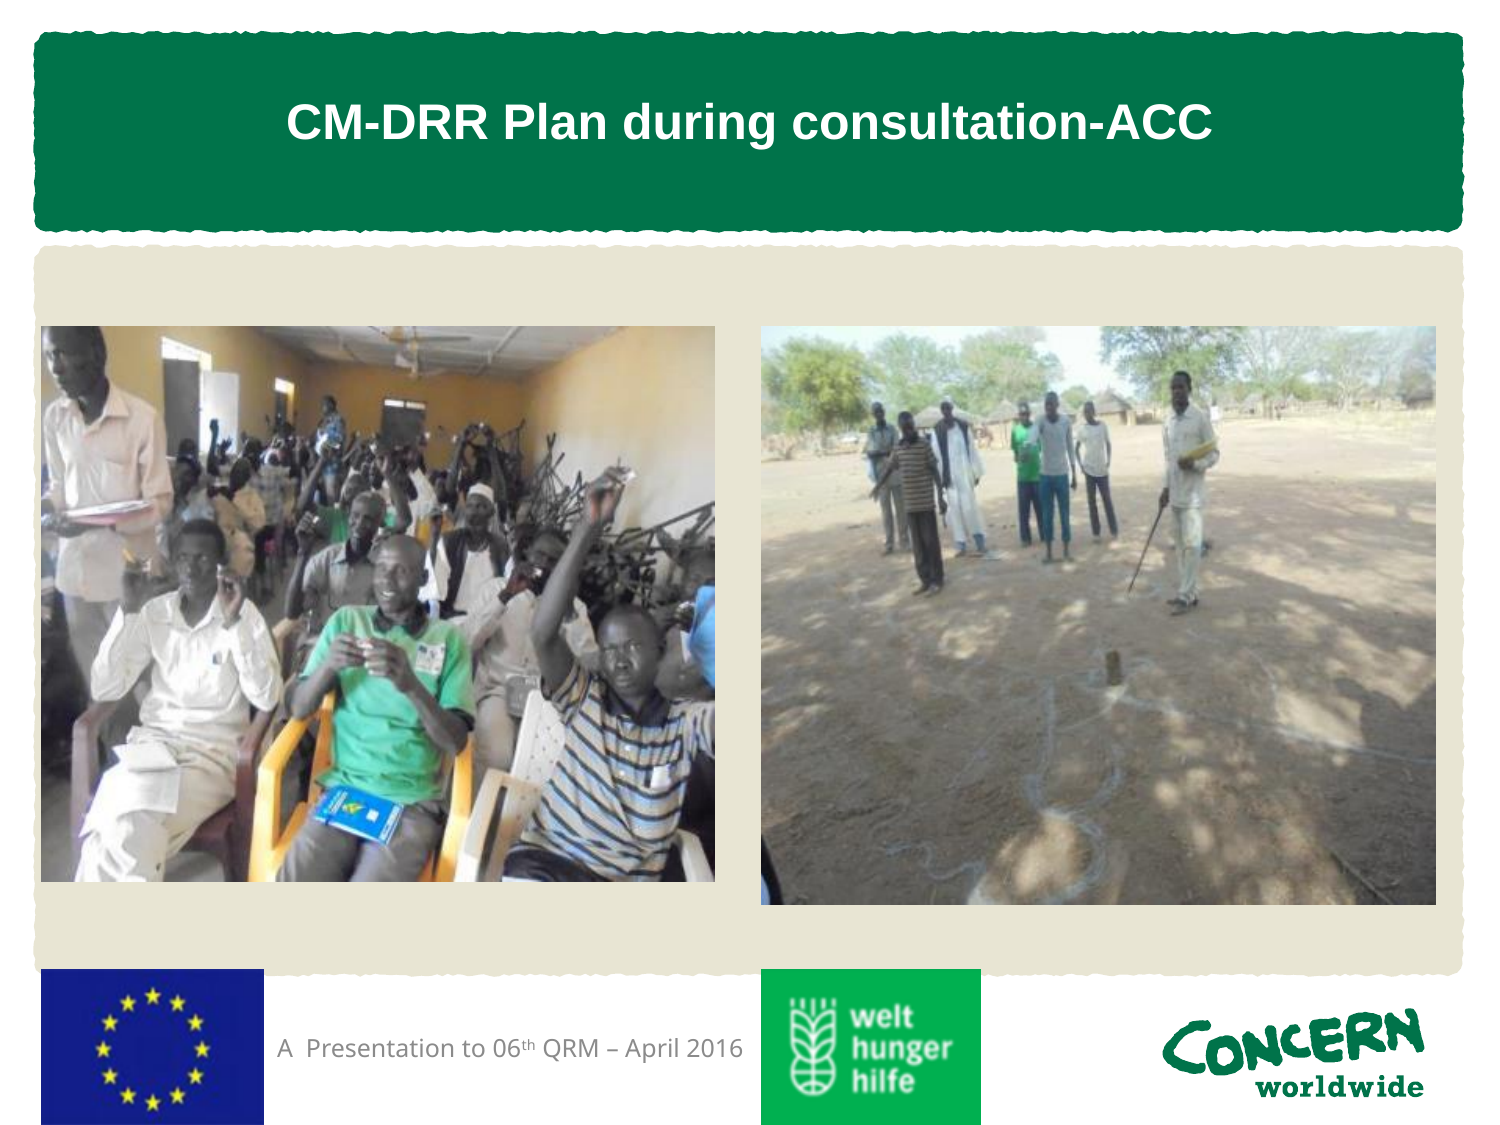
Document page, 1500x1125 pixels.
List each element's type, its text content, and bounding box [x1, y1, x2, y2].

picture [761, 969, 981, 1125]
picture [41, 969, 264, 1125]
picture [761, 326, 1436, 906]
title CM-DRR Plan during consultation-ACC [75, 54, 1425, 185]
footer A Presentation to 06th QRM – April 2016 [269, 1017, 756, 1078]
picture [41, 326, 715, 882]
